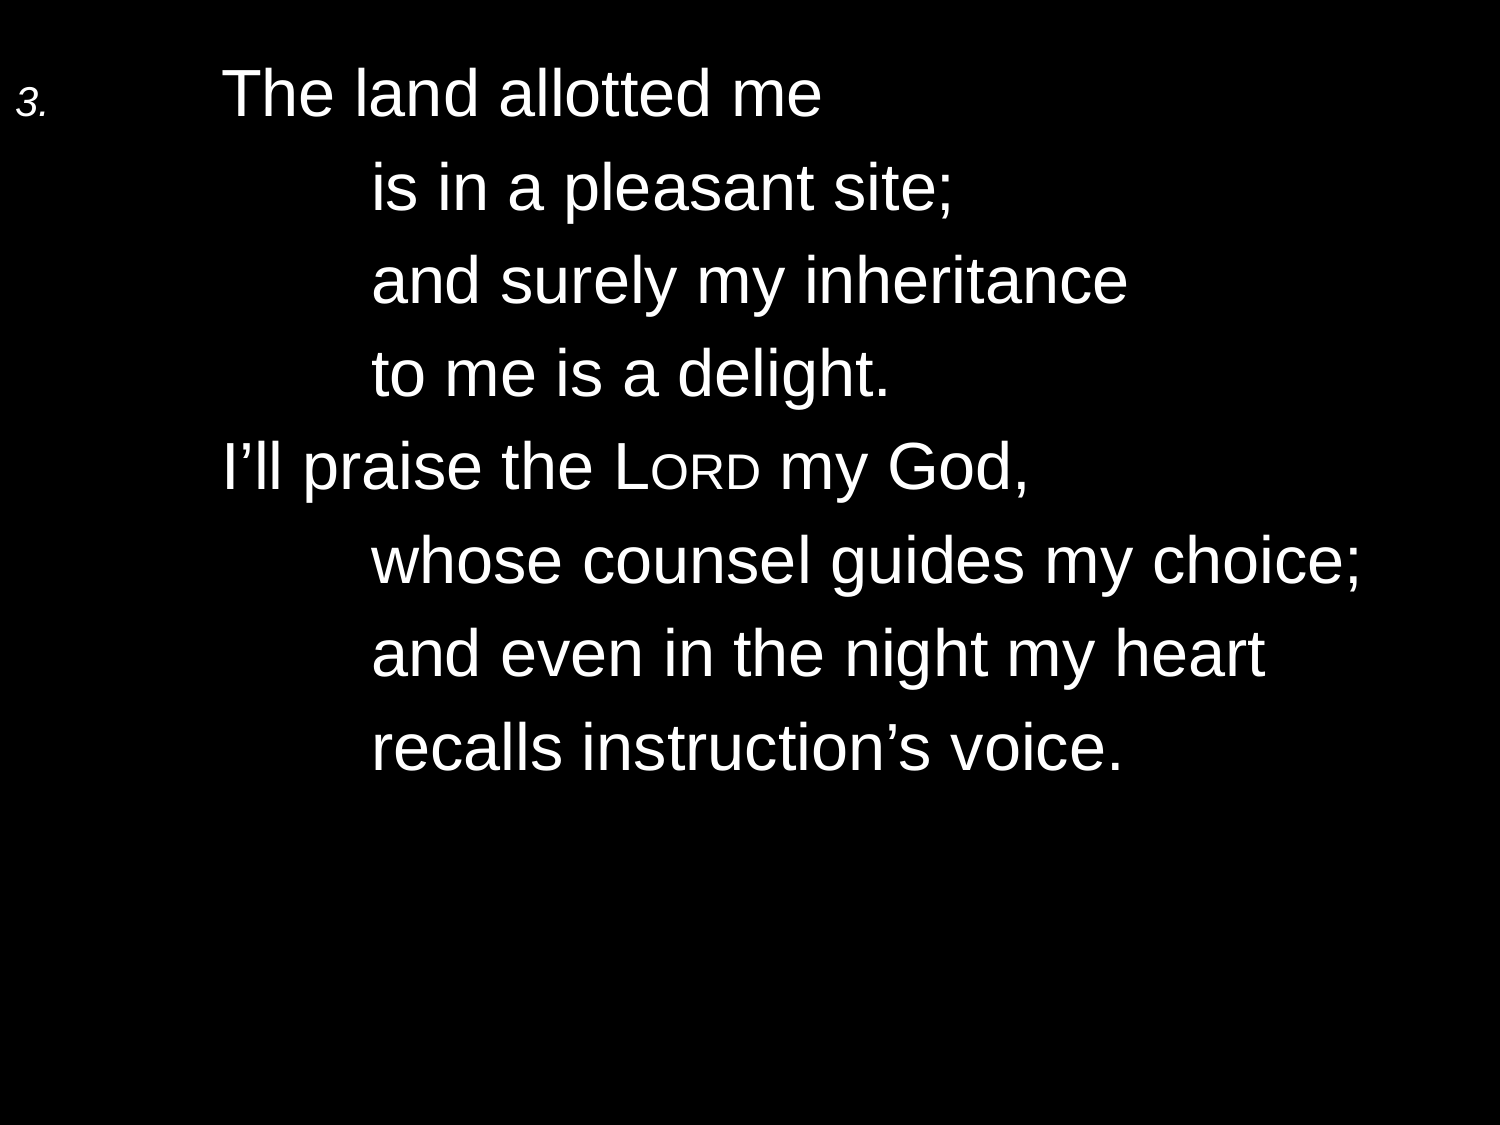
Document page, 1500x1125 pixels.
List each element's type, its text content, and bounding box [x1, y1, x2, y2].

list 3. The land allotted me is in a pleasant site; and surely my inheritance to me is a delight. I’ll praise the Lord my God, whose counsel guides my choice; and even in the night my heart recalls instruction’s voice. [0, 42, 1500, 1047]
